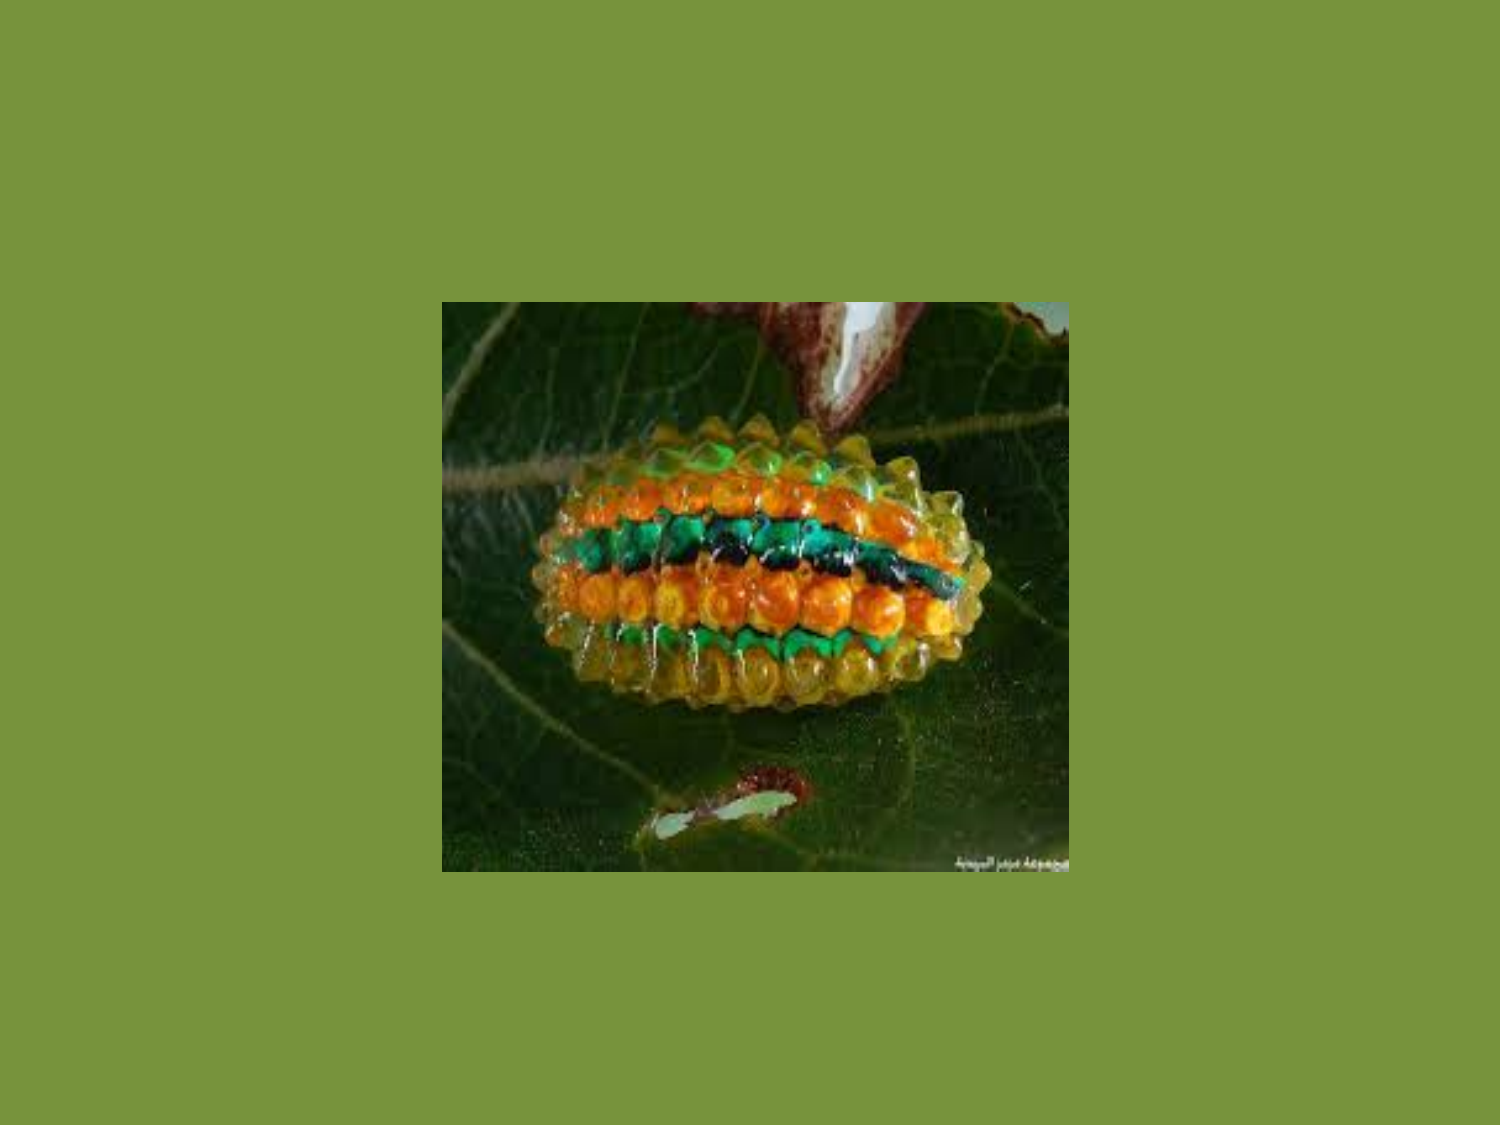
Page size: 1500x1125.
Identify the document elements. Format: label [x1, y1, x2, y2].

list [442, 302, 1070, 872]
